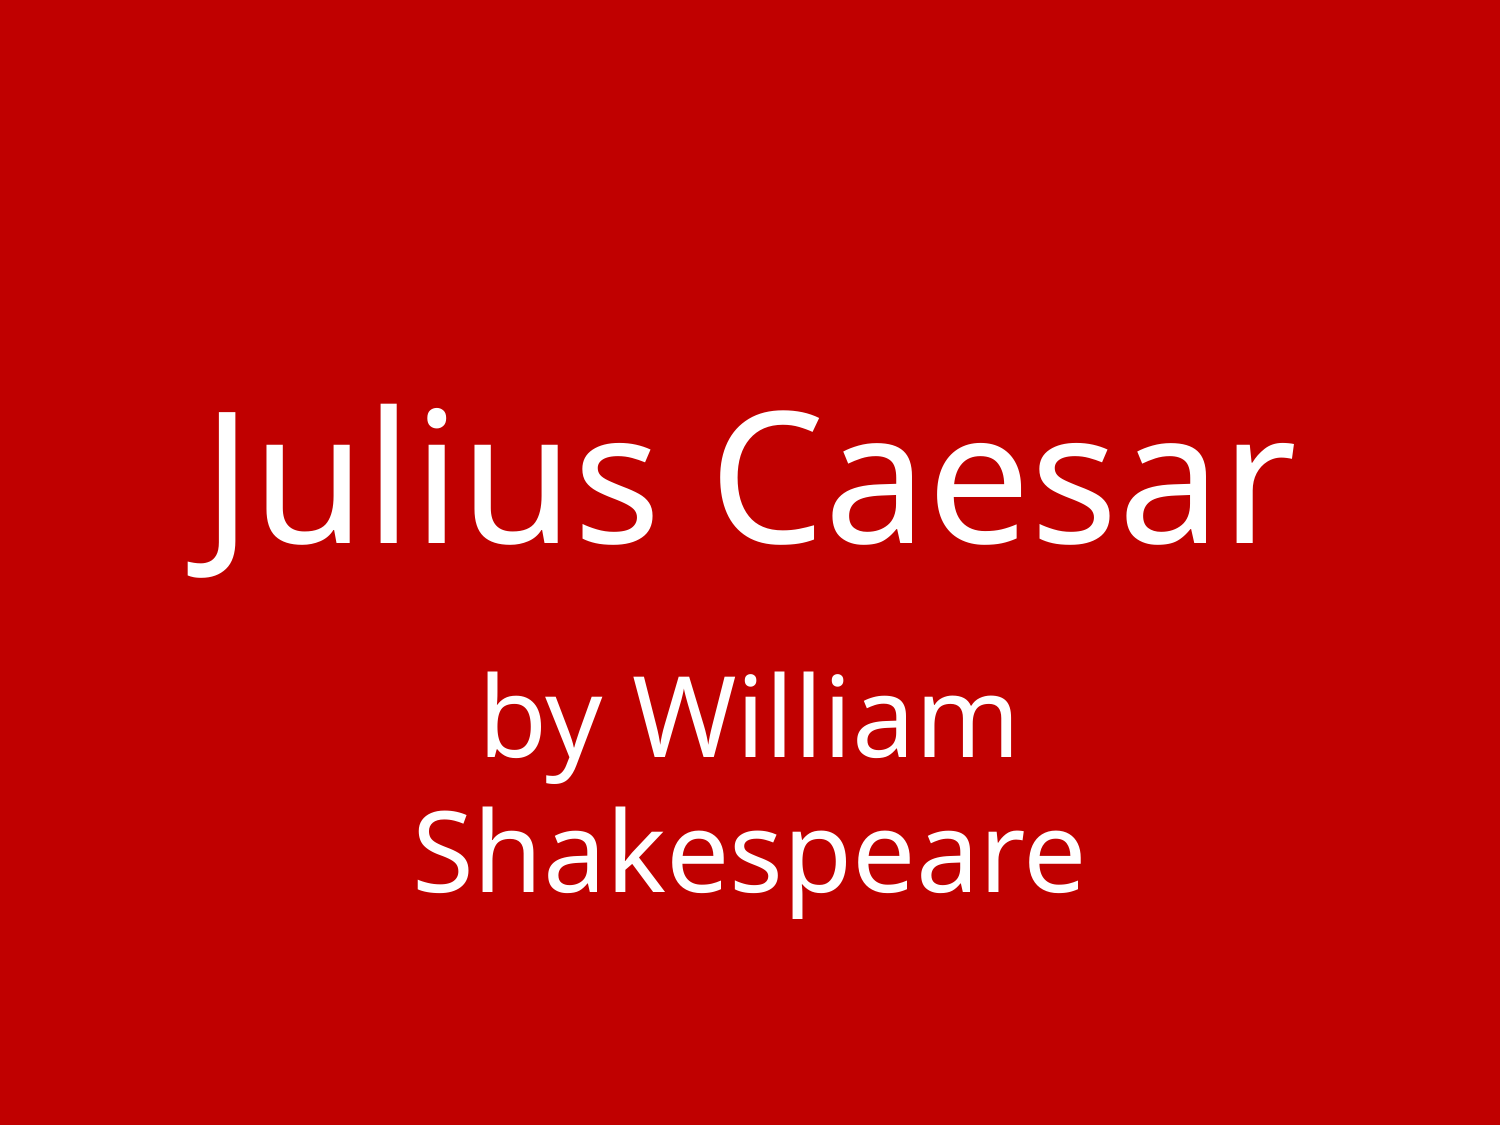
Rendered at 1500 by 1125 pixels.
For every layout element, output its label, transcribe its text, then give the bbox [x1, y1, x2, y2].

title Julius Caesar [112, 349, 1388, 591]
subtitle by William Shakespeare [225, 637, 1275, 925]
